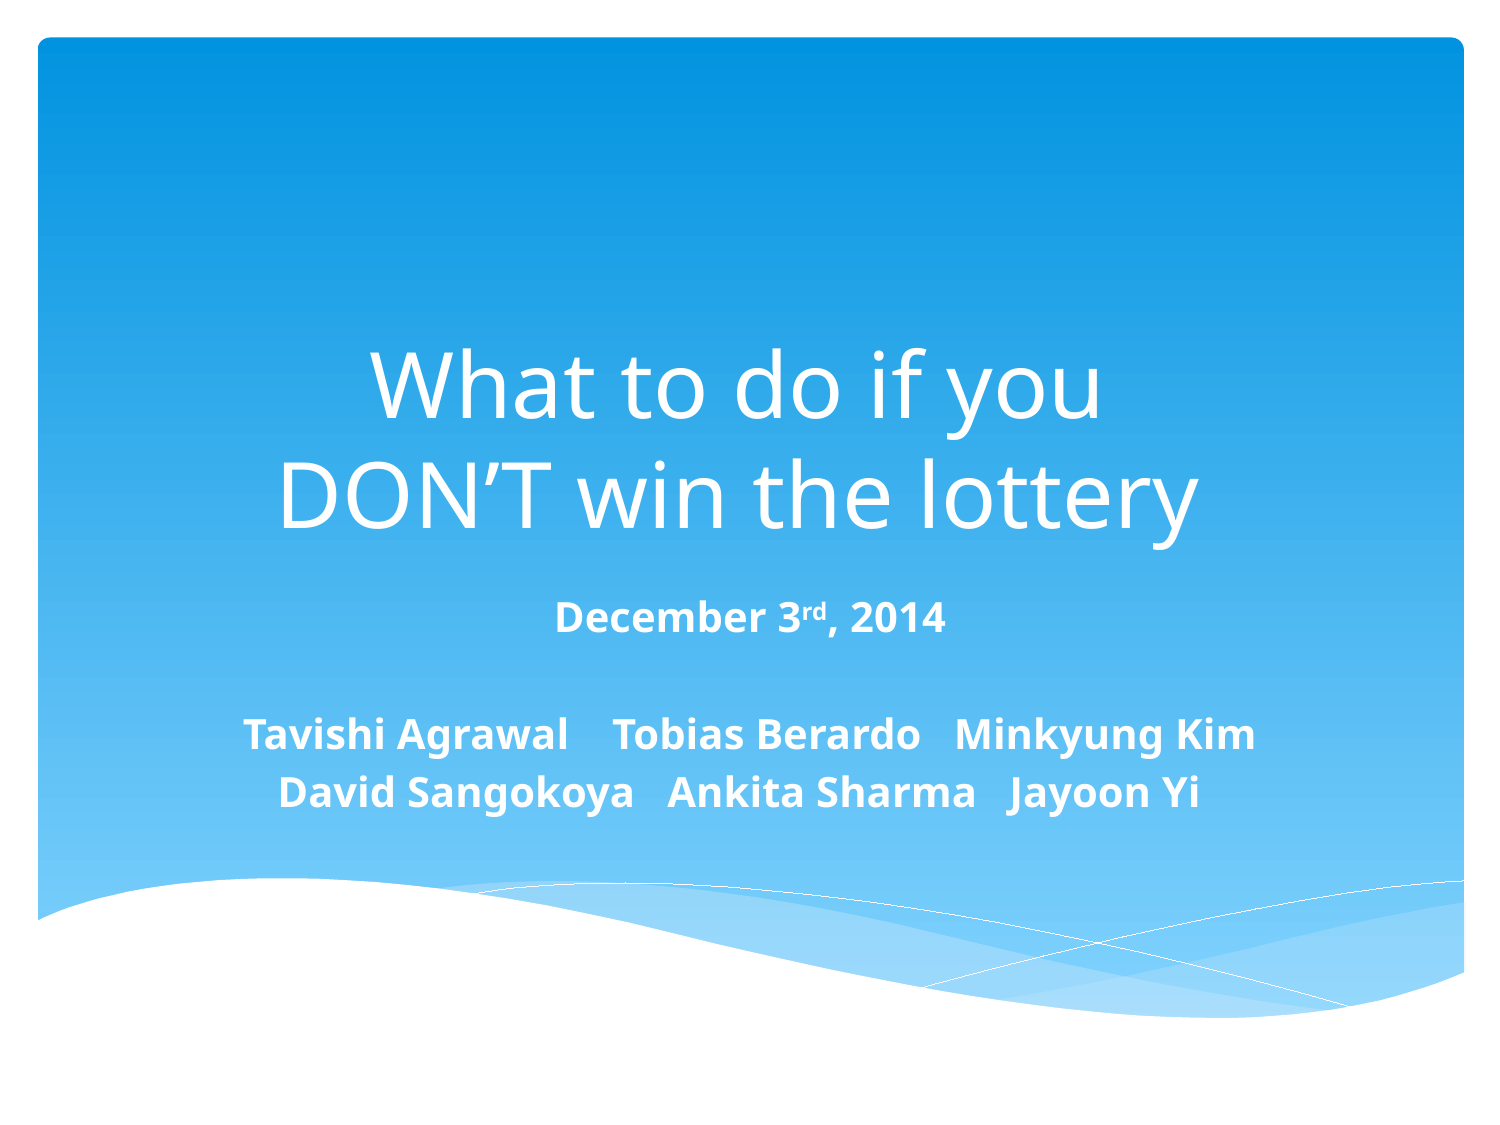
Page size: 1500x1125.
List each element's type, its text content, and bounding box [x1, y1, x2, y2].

subtitle December 3rd, 2014 Tavishi Agrawal Tobias Berardo Minkyung Kim David Sangokoya Ankita Sharma Jayoon Yi [225, 583, 1275, 825]
title What to do if you DON’T win the lottery [112, 262, 1388, 555]
